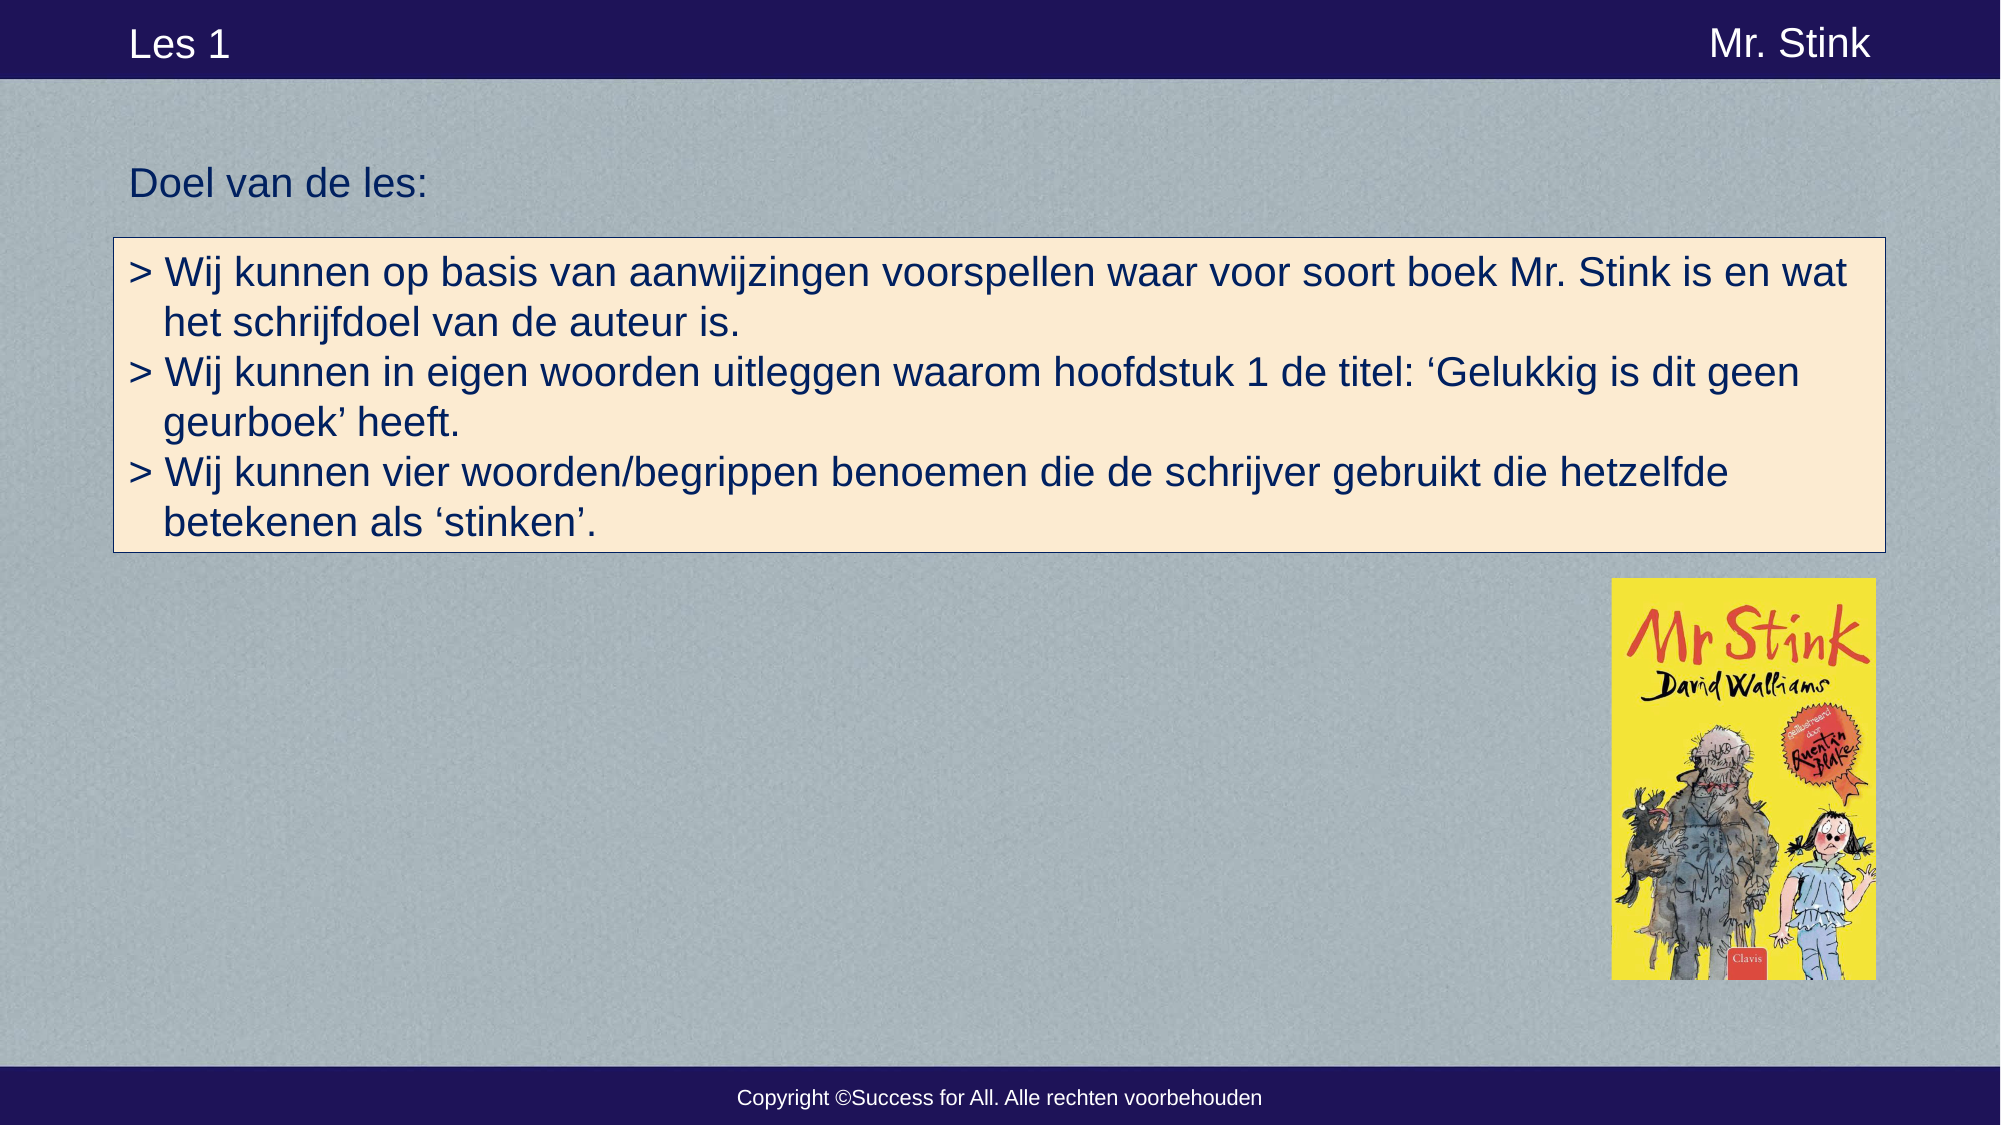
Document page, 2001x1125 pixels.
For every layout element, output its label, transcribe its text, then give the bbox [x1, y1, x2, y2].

text_box > Wij kunnen op basis van aanwijzingen voorspellen waar voor soort boek Mr. Stink is en wat het schrijfdoel van de auteur is. > Wij kunnen in eigen woorden uitleggen waarom hoofdstuk 1 de titel: ‘Gelukkig is dit geen geurboek’ heeft. > Wij kunnen vier woorden/begrippen benoemen die de schrijver gebruikt die hetzelfde betekenen als ‘stinken’. [113, 237, 1886, 553]
text_box Les 1 [114, 9, 354, 75]
text_box Doel van de les: [113, 148, 1635, 214]
text_box Mr. Stink [999, 8, 1886, 73]
picture [0, 0, 2001, 1125]
text_box Copyright ©Success for All. Alle rechten voorbehouden [0, 1076, 2000, 1125]
